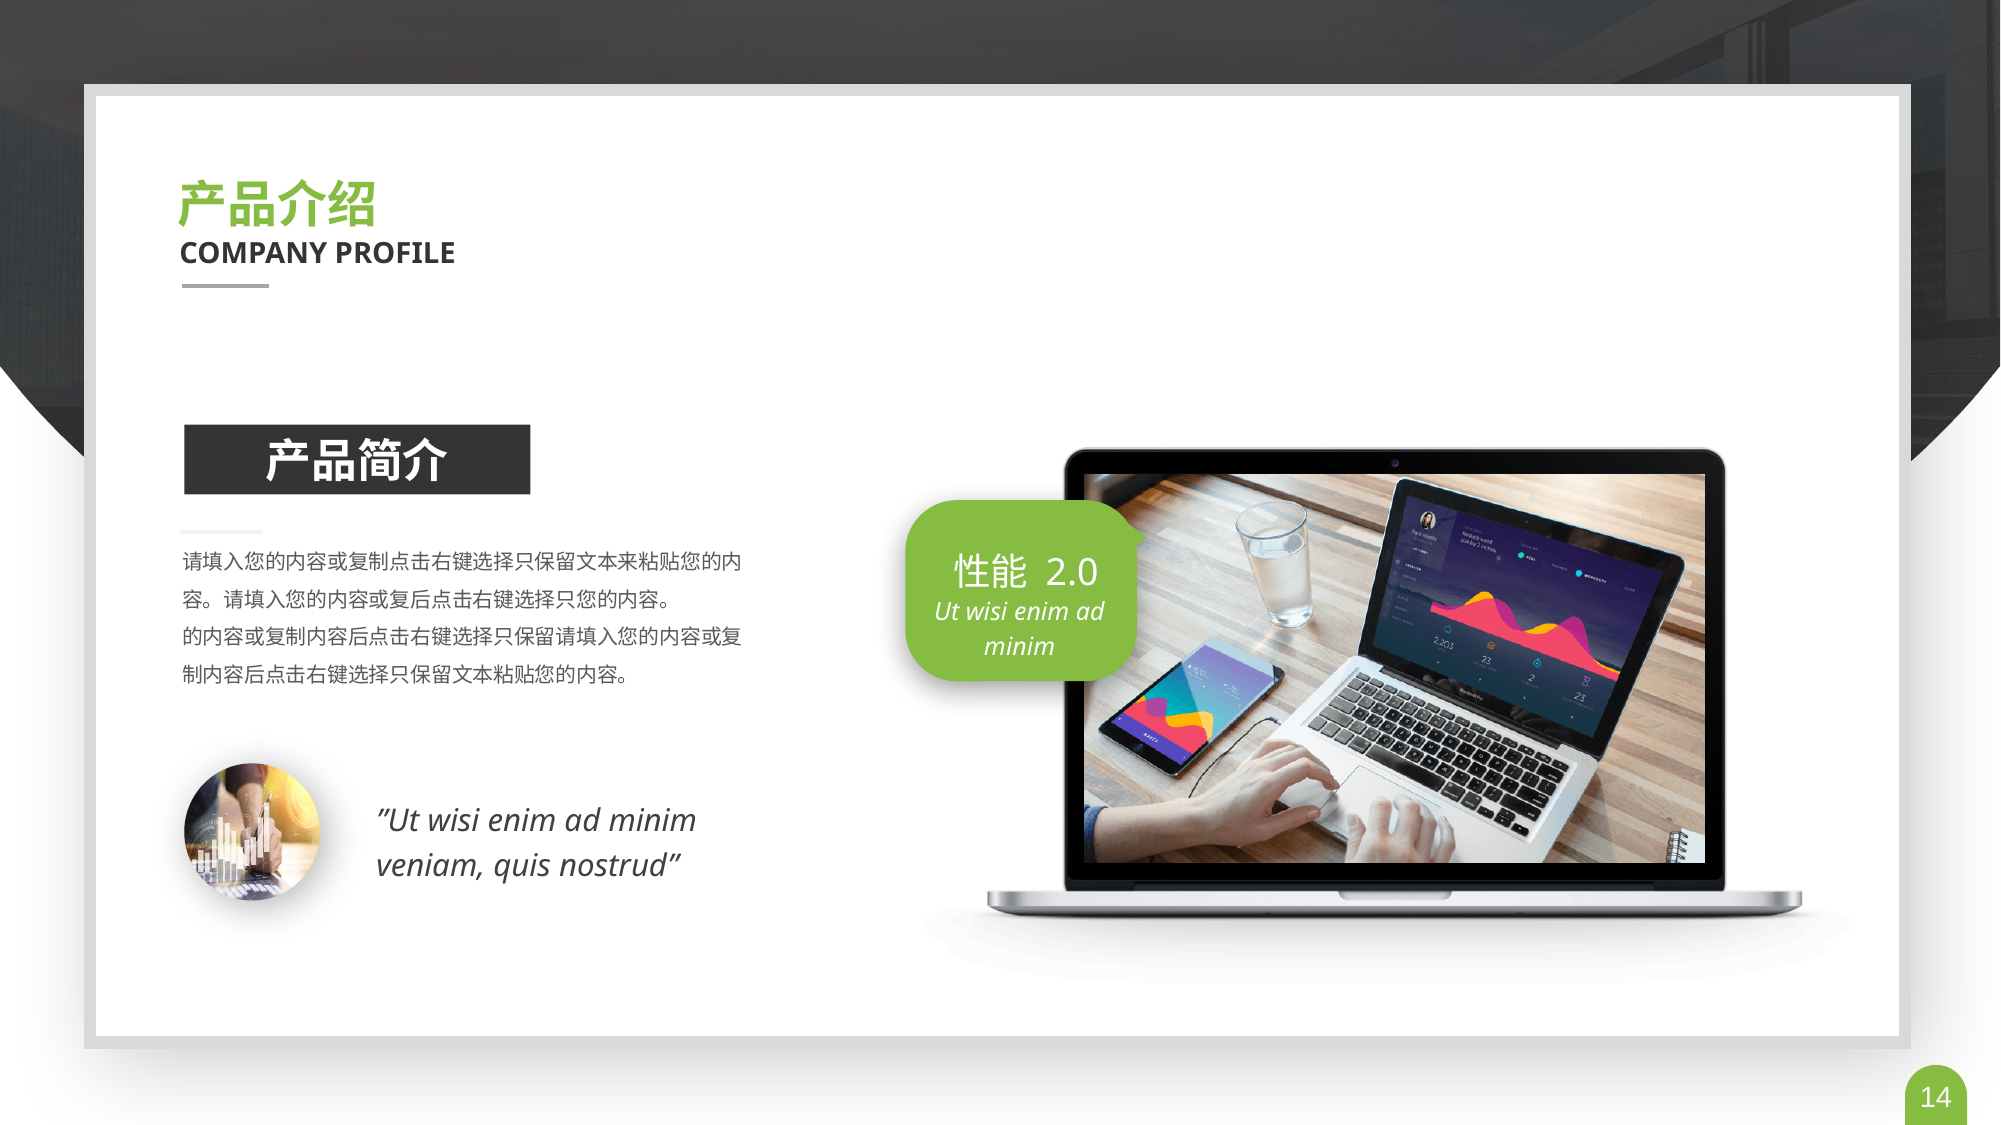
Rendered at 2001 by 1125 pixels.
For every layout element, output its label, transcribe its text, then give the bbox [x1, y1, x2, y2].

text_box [905, 500, 1147, 682]
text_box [167, 424, 770, 696]
picture [184, 763, 320, 901]
picture [1083, 473, 1705, 863]
text_box ”Ut wisi enim ad minim veniam, quis nostrud” [361, 785, 766, 891]
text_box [162, 146, 749, 312]
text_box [896, 447, 1884, 1000]
